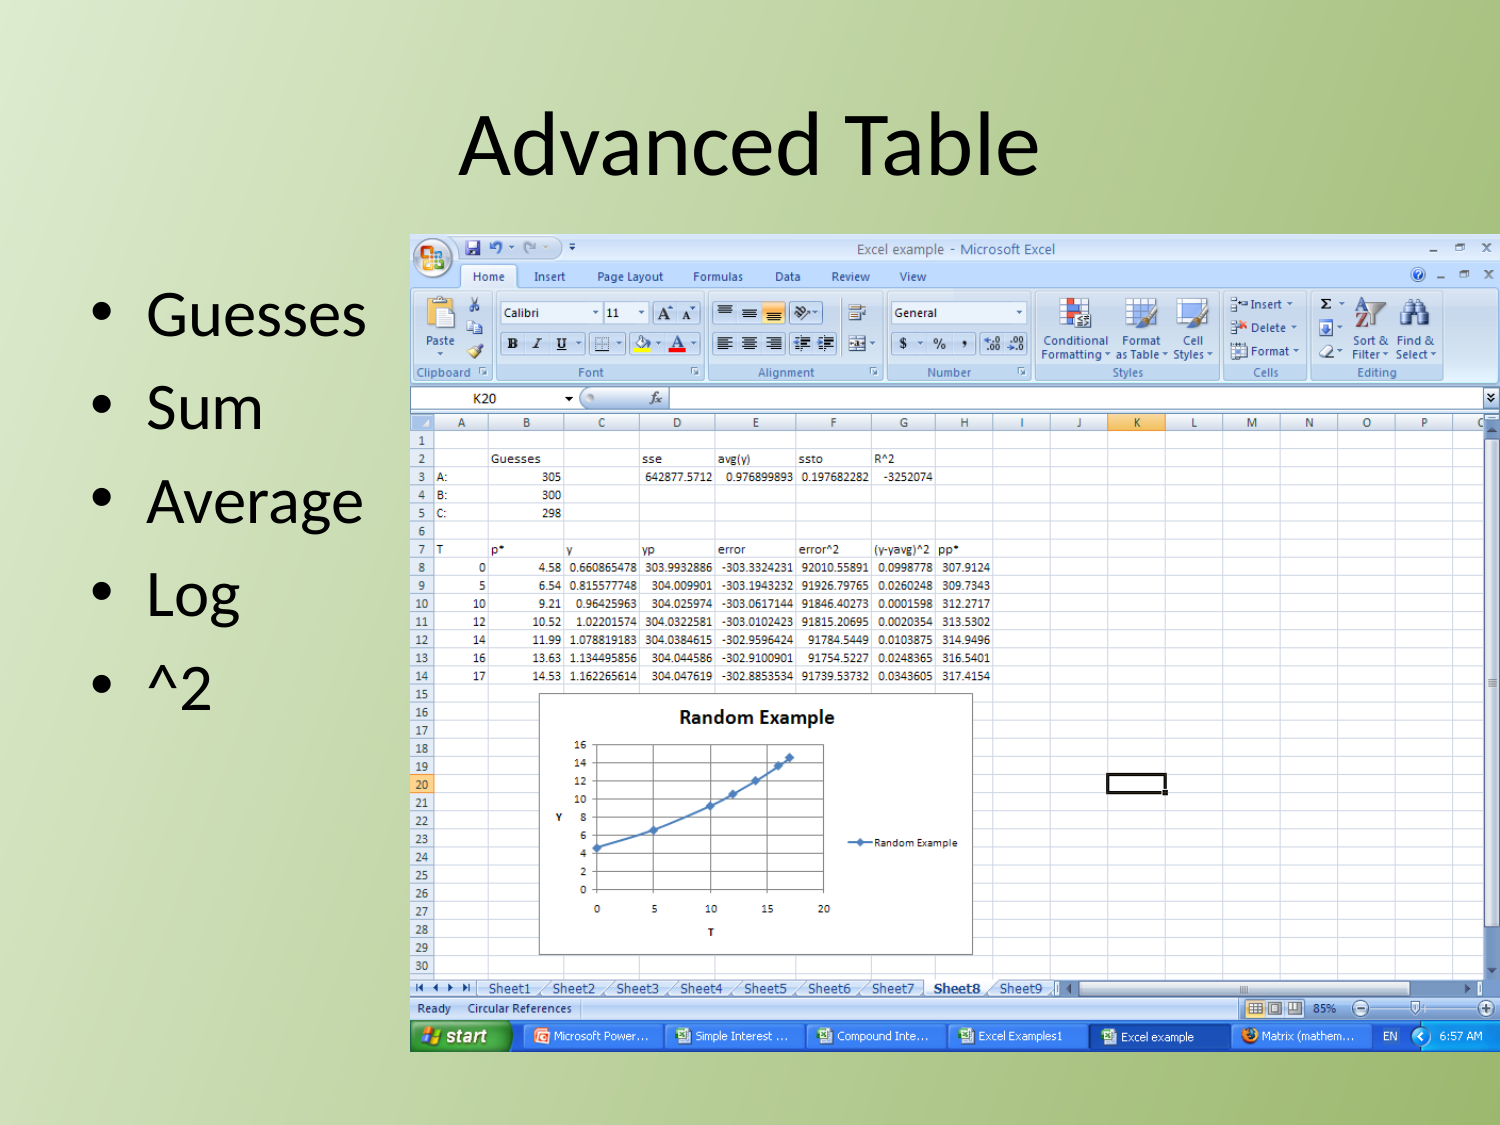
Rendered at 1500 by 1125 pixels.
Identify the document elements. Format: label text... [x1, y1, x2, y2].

picture [409, 234, 1500, 1052]
title Advanced Table [75, 45, 1425, 233]
list Guesses Sum Average Log ^2 [75, 262, 404, 1005]
